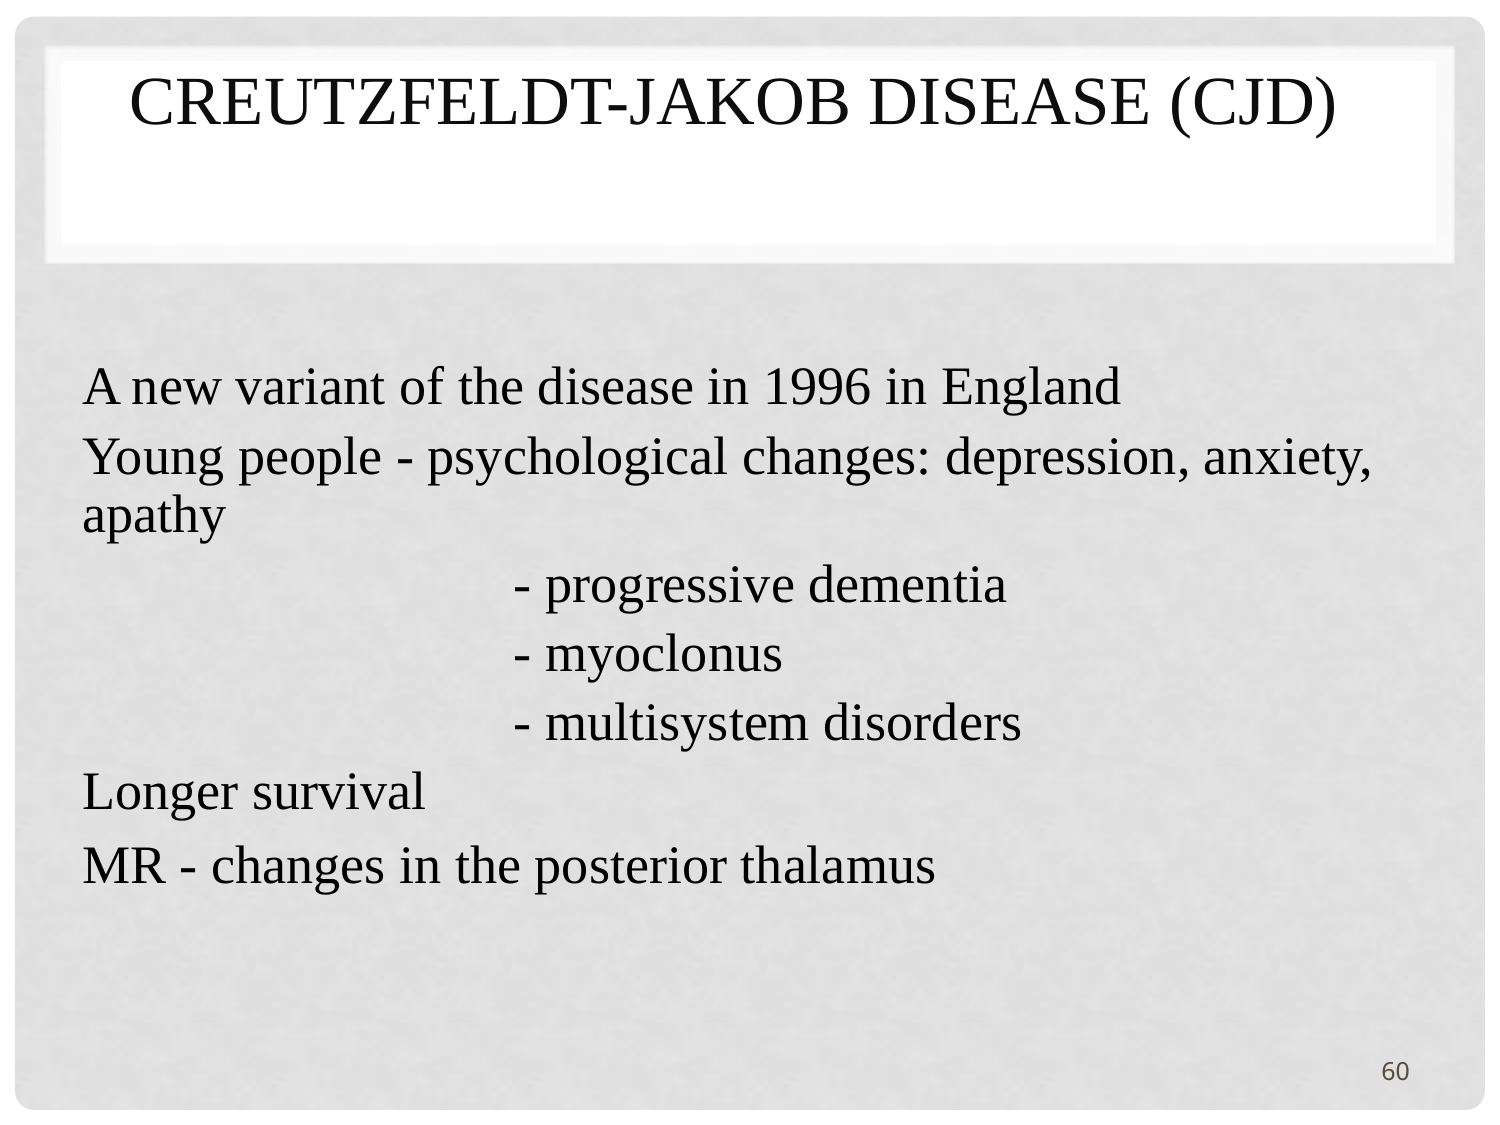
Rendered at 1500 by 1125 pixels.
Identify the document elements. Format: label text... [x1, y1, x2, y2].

title Creutzfeldt-Jakob disease (CJD) [18, 56, 1450, 244]
slide_number 60 [1074, 1042, 1425, 1103]
text_box A new variant of the disease in 1996 in England Young people - psychological changes: depression, anxiety, apathy - progressive dementia - myoclonus - multisystem disorders Longer survival MR - changes in the posterior thalamus [67, 274, 1488, 1088]
